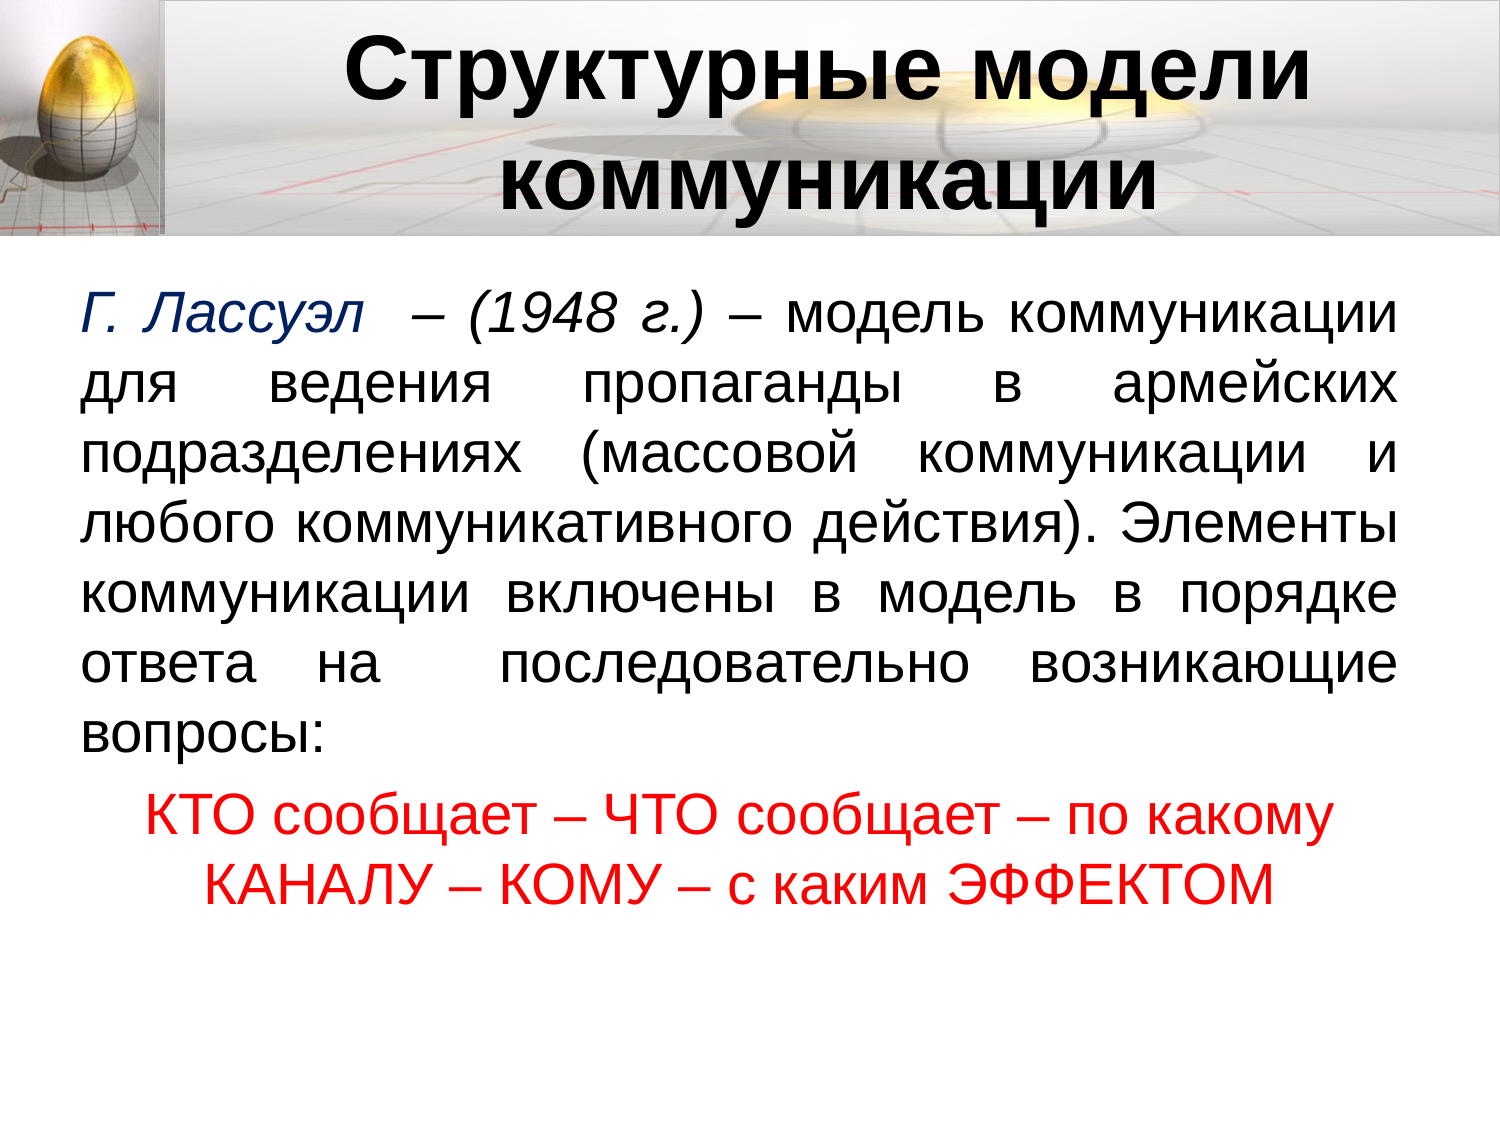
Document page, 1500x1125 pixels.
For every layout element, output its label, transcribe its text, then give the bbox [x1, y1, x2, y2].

list Г. Лассуэл – (1948 г.) – модель коммуникации для ведения пропаганды в армейских подразделениях (массовой коммуникации и любого коммуникативного действия). Элементы коммуникации включены в модель в порядке ответа на последовательно возникающие вопросы: КТО сообщает – ЧТО сообщает – по какому КАНАЛУ – КОМУ – с каким ЭФФЕКТОМ [64, 266, 1416, 1010]
picture [0, 0, 159, 236]
title Структурные модели коммуникации [159, 0, 1500, 236]
